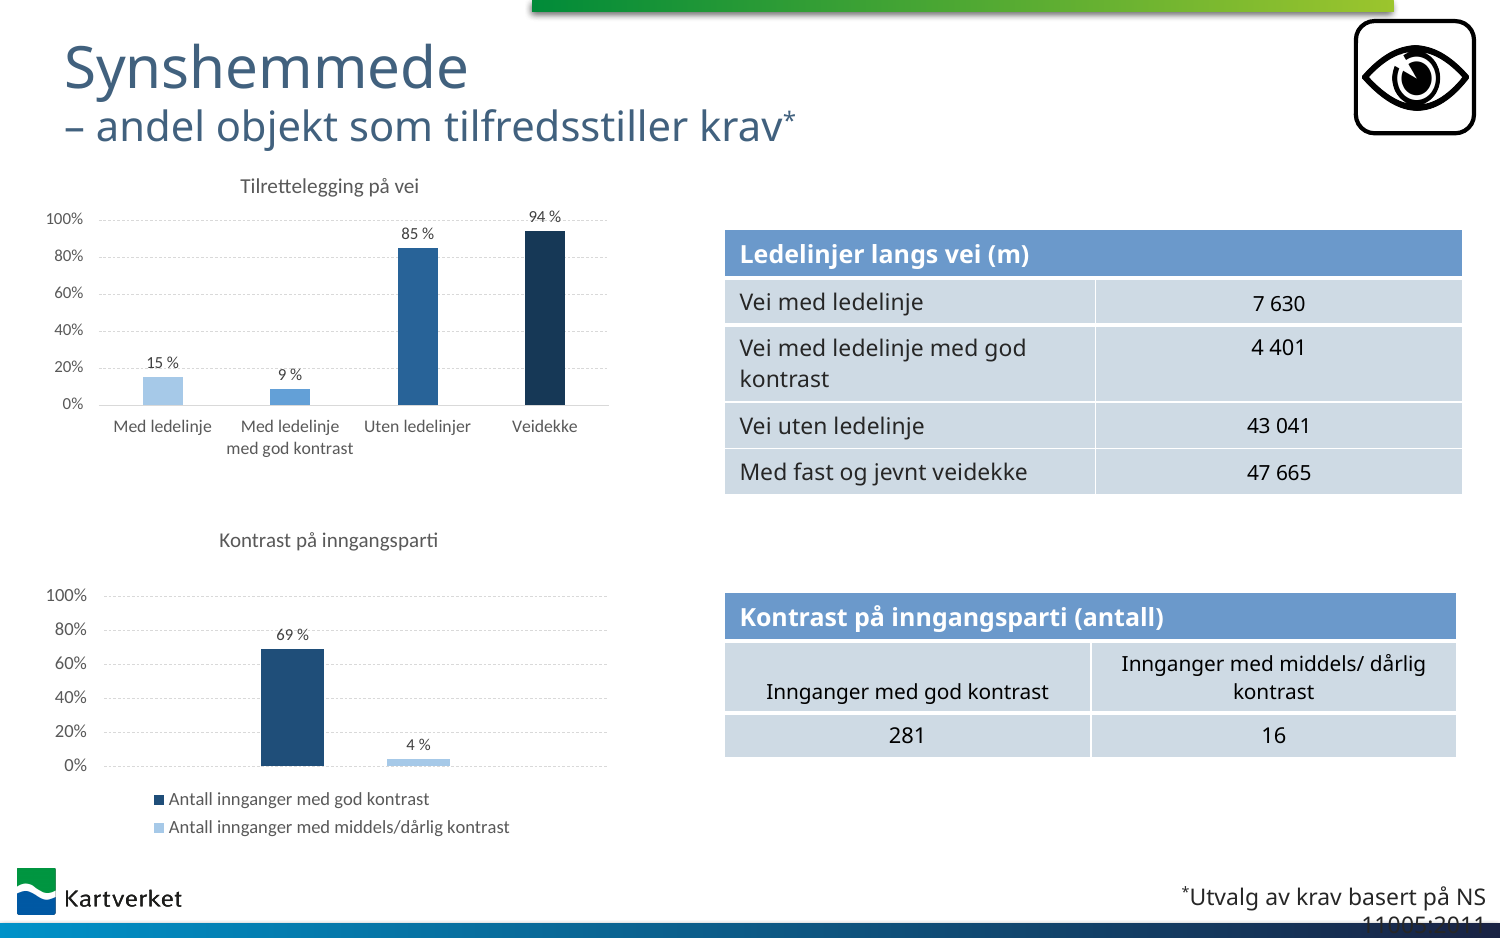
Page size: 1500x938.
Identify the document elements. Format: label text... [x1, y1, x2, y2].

table_cell 7 630 [1096, 280, 1462, 323]
table_cell 43 041 [1096, 403, 1462, 448]
table_cell 16 [1092, 715, 1456, 757]
table_cell Vei uten ledelinje [725, 403, 1095, 448]
table_cell 47 665 [1096, 449, 1462, 494]
table_cell Innganger med middels/ dårlig kontrast [1092, 643, 1456, 711]
table_cell Med fast og jevnt veidekke [725, 449, 1095, 494]
picture [41, 520, 617, 846]
table_cell 4 401 [1096, 327, 1462, 401]
text_box *Utvalg av krav basert på NS 11005:2011 [1068, 873, 1500, 938]
text_box Synshemmede – andel objekt som tilfredsstiller krav* [49, 24, 1431, 158]
picture [41, 166, 619, 492]
table_header Kontrast på inngangsparti (antall) [725, 593, 1456, 639]
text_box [1355, 20, 1475, 134]
table_cell Vei med ledelinje [725, 280, 1095, 323]
table_cell Vei med ledelinje med god kontrast [725, 327, 1095, 401]
table_cell Innganger med god kontrast [725, 643, 1090, 711]
table_cell 281 [725, 715, 1090, 757]
table_header Ledelinjer langs vei (m) [725, 230, 1462, 276]
